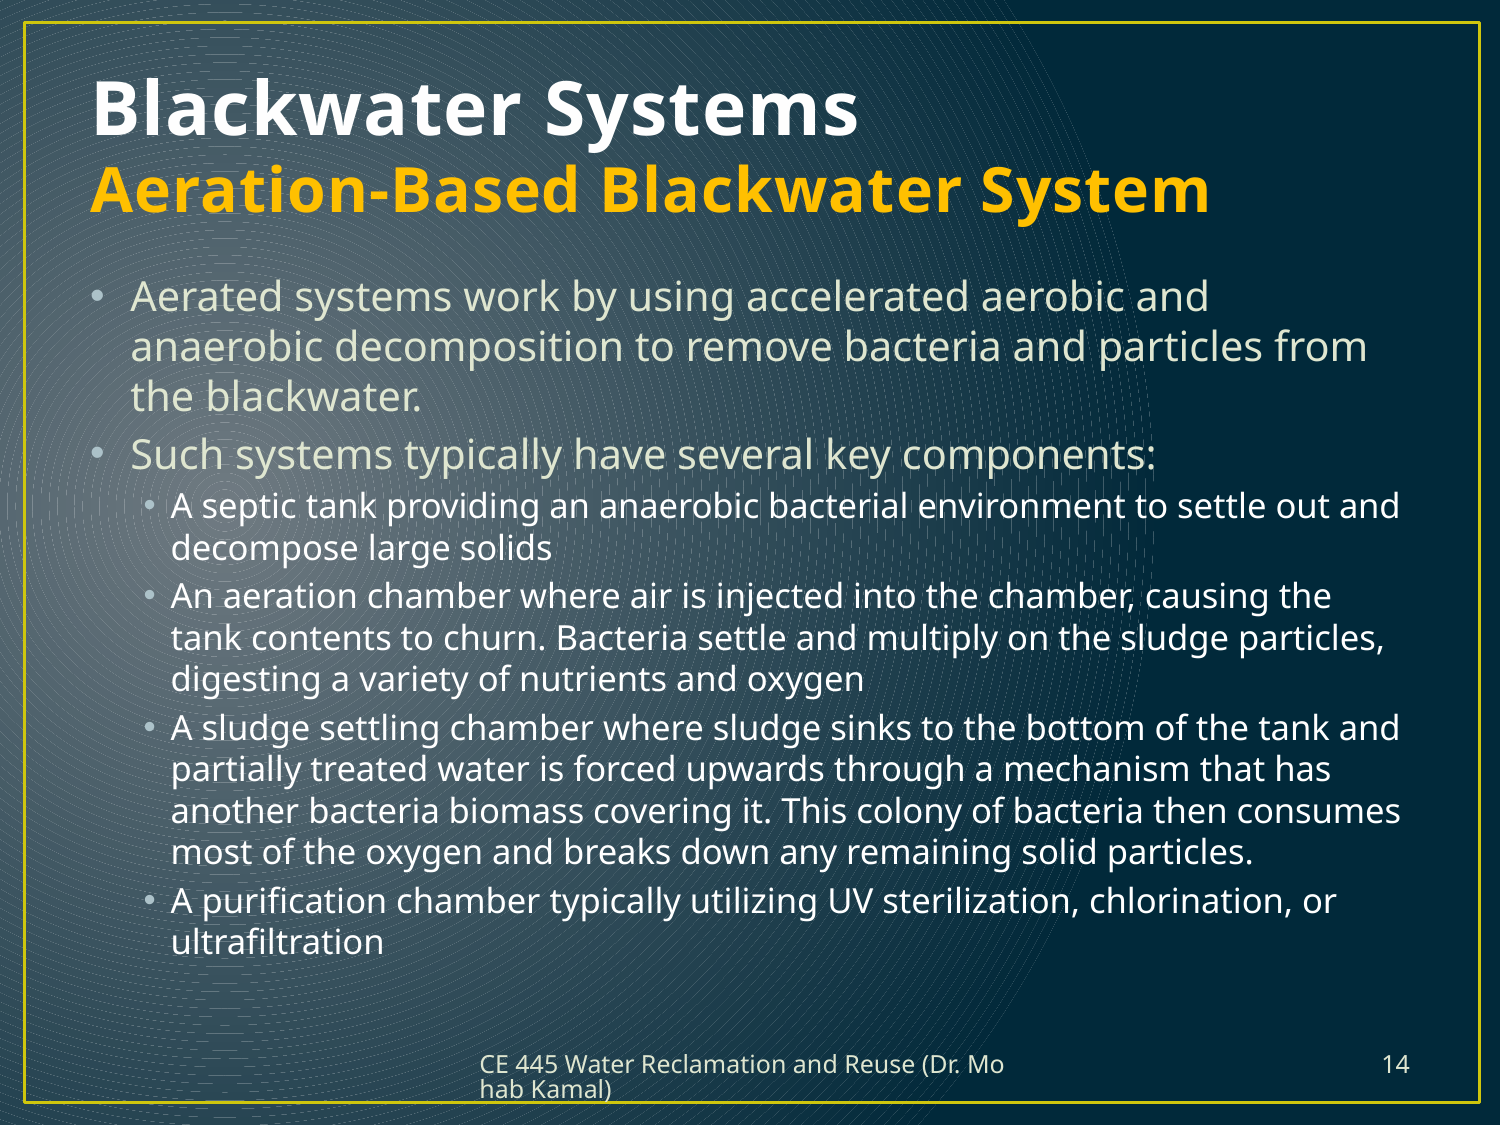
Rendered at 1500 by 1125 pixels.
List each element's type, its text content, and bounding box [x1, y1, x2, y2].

slide_number 14 [1074, 1035, 1425, 1096]
list Aerated systems work by using accelerated aerobic and anaerobic decomposition to remove bacteria and particles from the blackwater. Such systems typically have several key components: A septic tank providing an anaerobic bacterial environment to settle out and decompose large solids An aeration chamber where air is injected into the chamber, causing the tank contents to churn. Bacteria settle and multiply on the sludge particles, digesting a variety of nutrients and oxygen A sludge settling chamber where sludge sinks to the bottom of the tank and partially treated water is forced upwards through a mechanism that has another bacteria biomass covering it. This colony of bacteria then consumes most of the oxygen and breaks down any remaining solid particles. A purification chamber typically utilizing UV sterilization, chlorination, or ultrafiltration [75, 262, 1425, 1005]
title Blackwater Systems Aeration-Based Blackwater System [75, 45, 1425, 233]
footer CE 445 Water Reclamation and Reuse (Dr. Mohab Kamal) [464, 1035, 1036, 1096]
